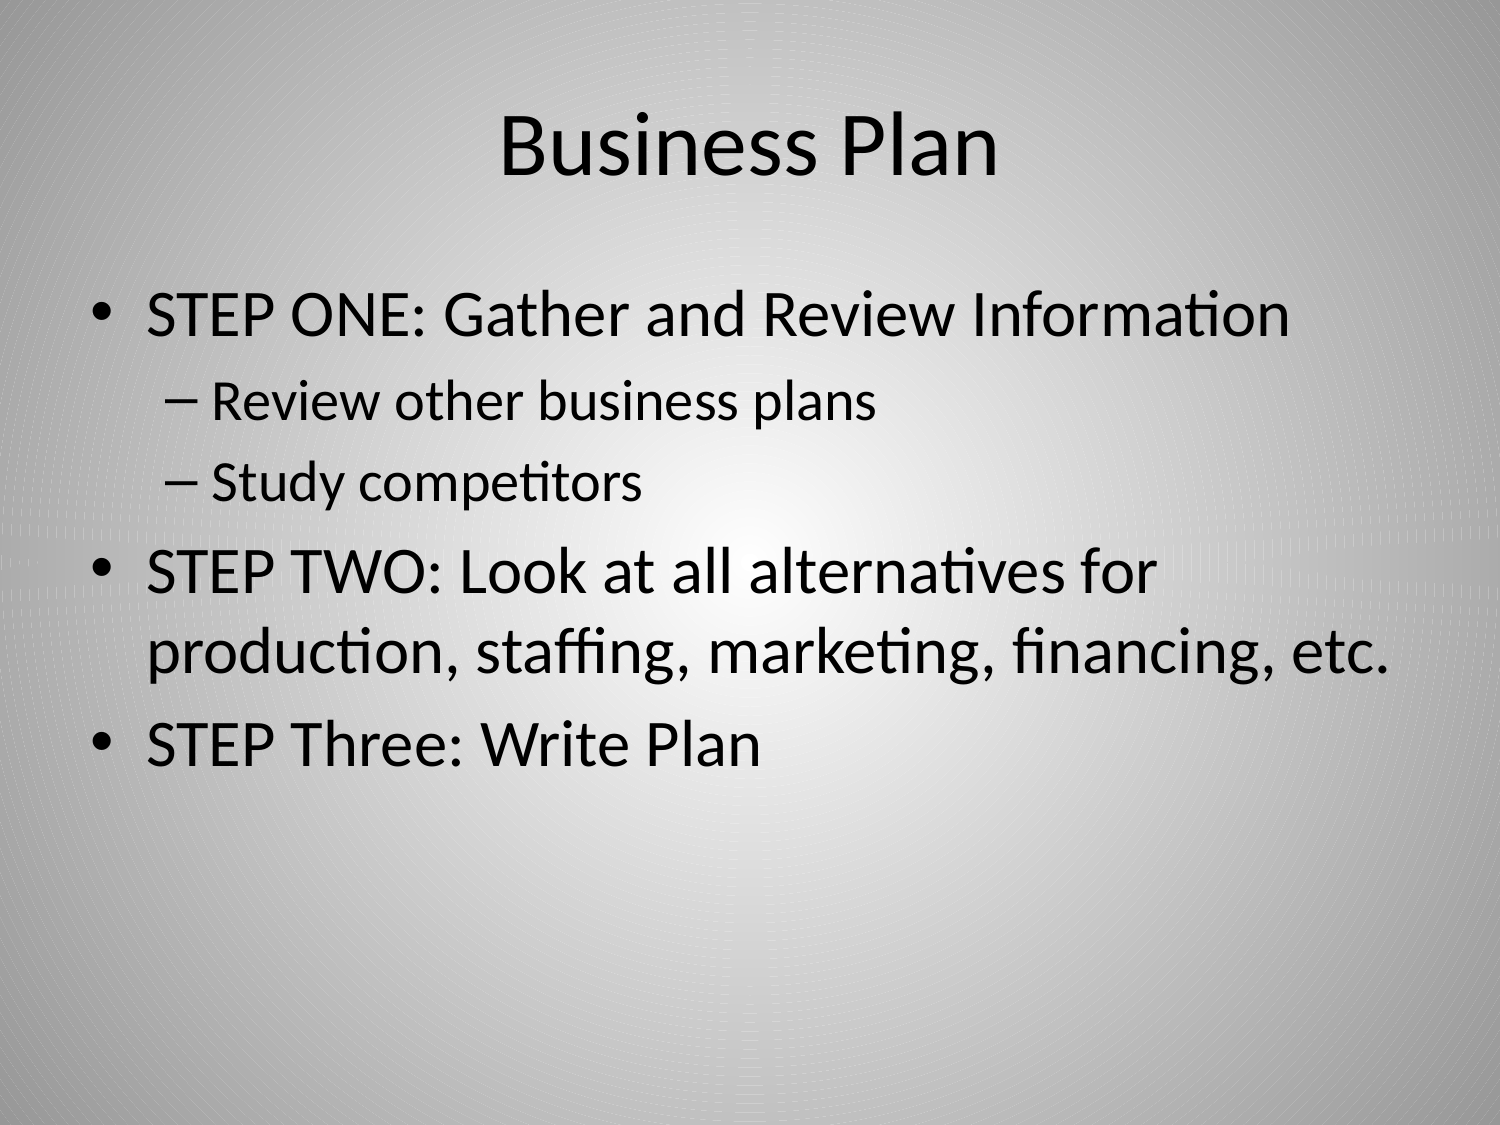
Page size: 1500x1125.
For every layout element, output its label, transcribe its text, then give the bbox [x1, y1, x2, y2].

title Business Plan [75, 45, 1425, 233]
list STEP ONE: Gather and Review Information Review other business plans Study competitors STEP TWO: Look at all alternatives for production, staffing, marketing, financing, etc. STEP Three: Write Plan [75, 262, 1425, 1005]
